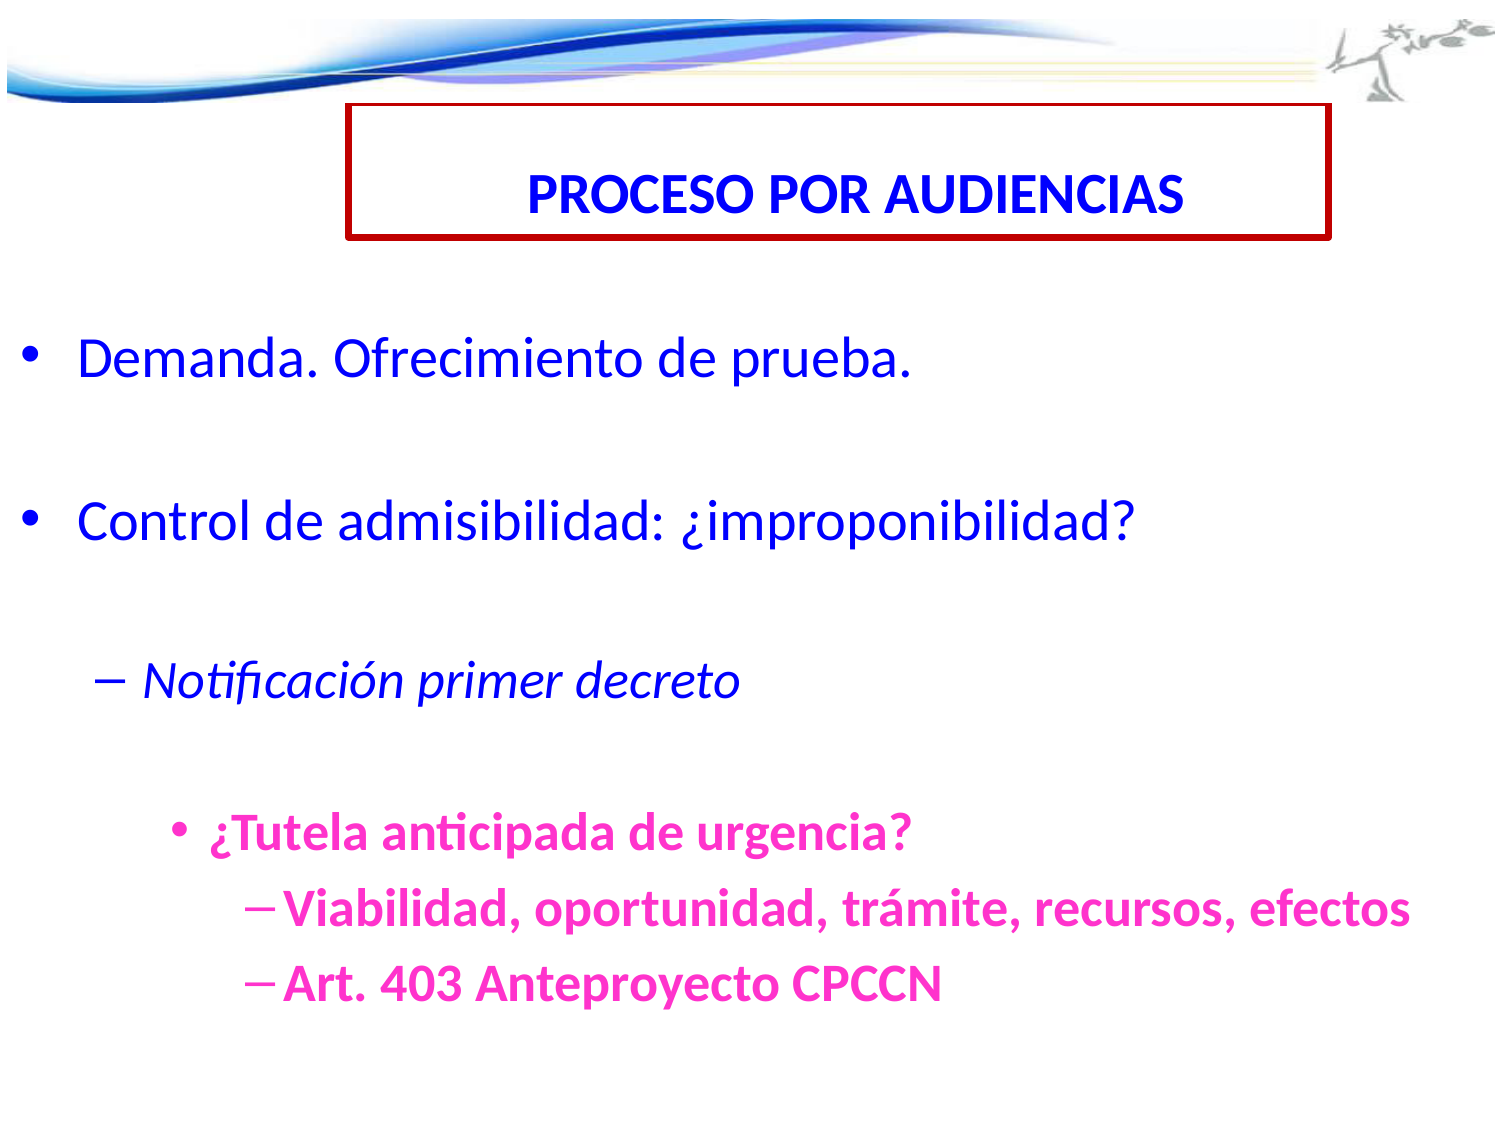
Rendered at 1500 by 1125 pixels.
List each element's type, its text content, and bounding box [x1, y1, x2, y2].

text_box [5, 110, 1424, 340]
text_box [328, 112, 1258, 265]
picture [7, 18, 1495, 103]
text_box [1258, 112, 1331, 239]
list PROCESO POR AUDIENCIAS Demanda. Ofrecimiento de prueba. Control de admisibilidad: ¿improponibilidad? Notificación primer decreto ¿Tutela anticipada de urgencia? Viabilidad, oportunidad, trámite, recursos, efectos Art. 403 Anteproyecto CPCCN [5, 66, 1500, 1106]
